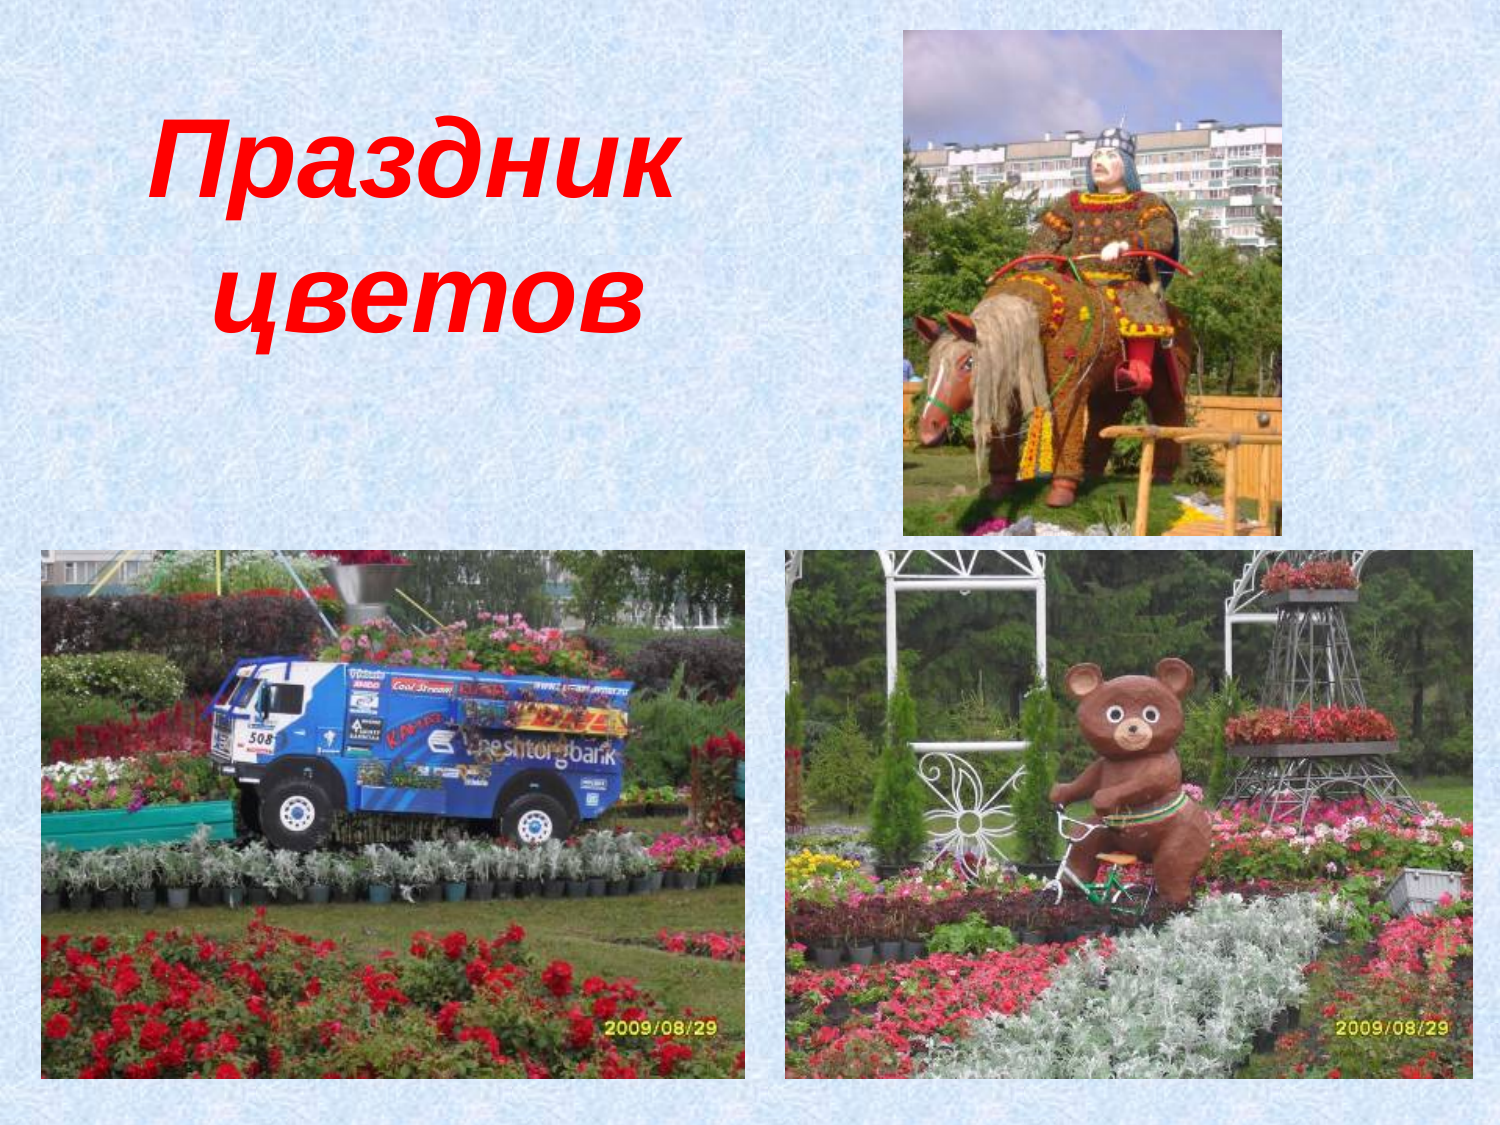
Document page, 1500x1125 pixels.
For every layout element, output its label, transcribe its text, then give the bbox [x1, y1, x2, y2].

picture [0, 0, 1500, 1125]
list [40, 550, 745, 1079]
title Праздник цветов [29, 66, 798, 374]
